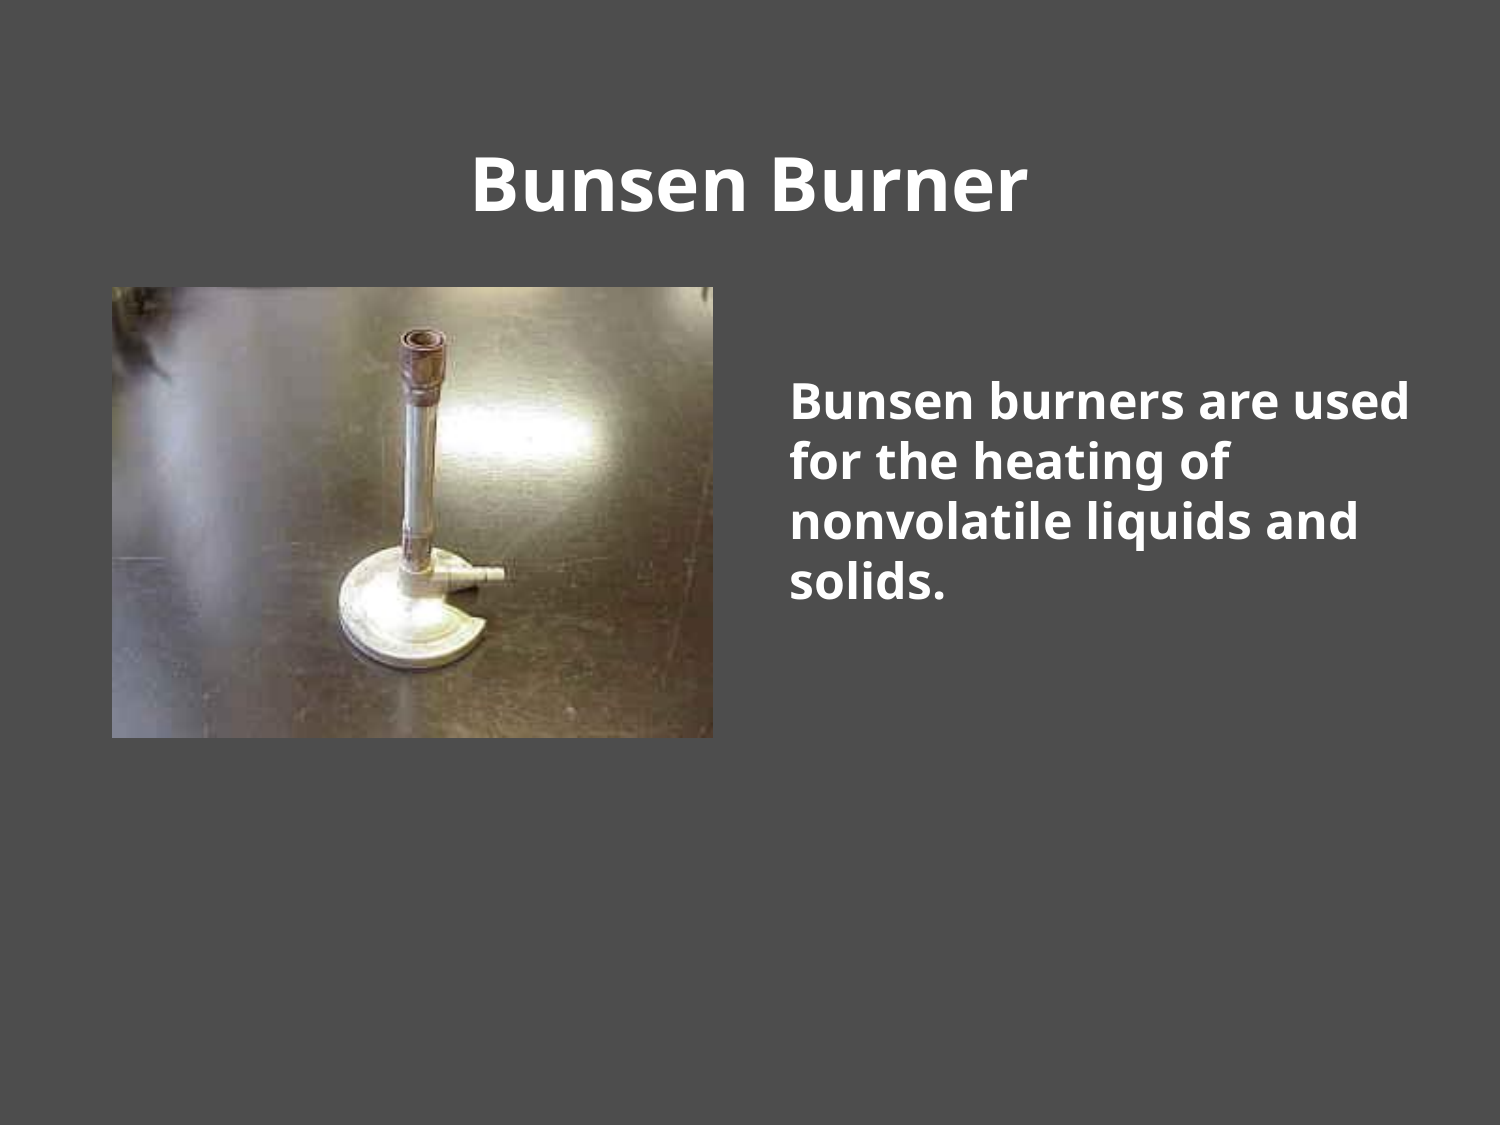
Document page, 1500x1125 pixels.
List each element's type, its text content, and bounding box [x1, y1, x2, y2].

text_box Bunsen burners are used for the heating of nonvolatile liquids and solids. [774, 362, 1440, 618]
picture [112, 287, 713, 738]
title Bunsen Burner [112, 99, 1388, 263]
